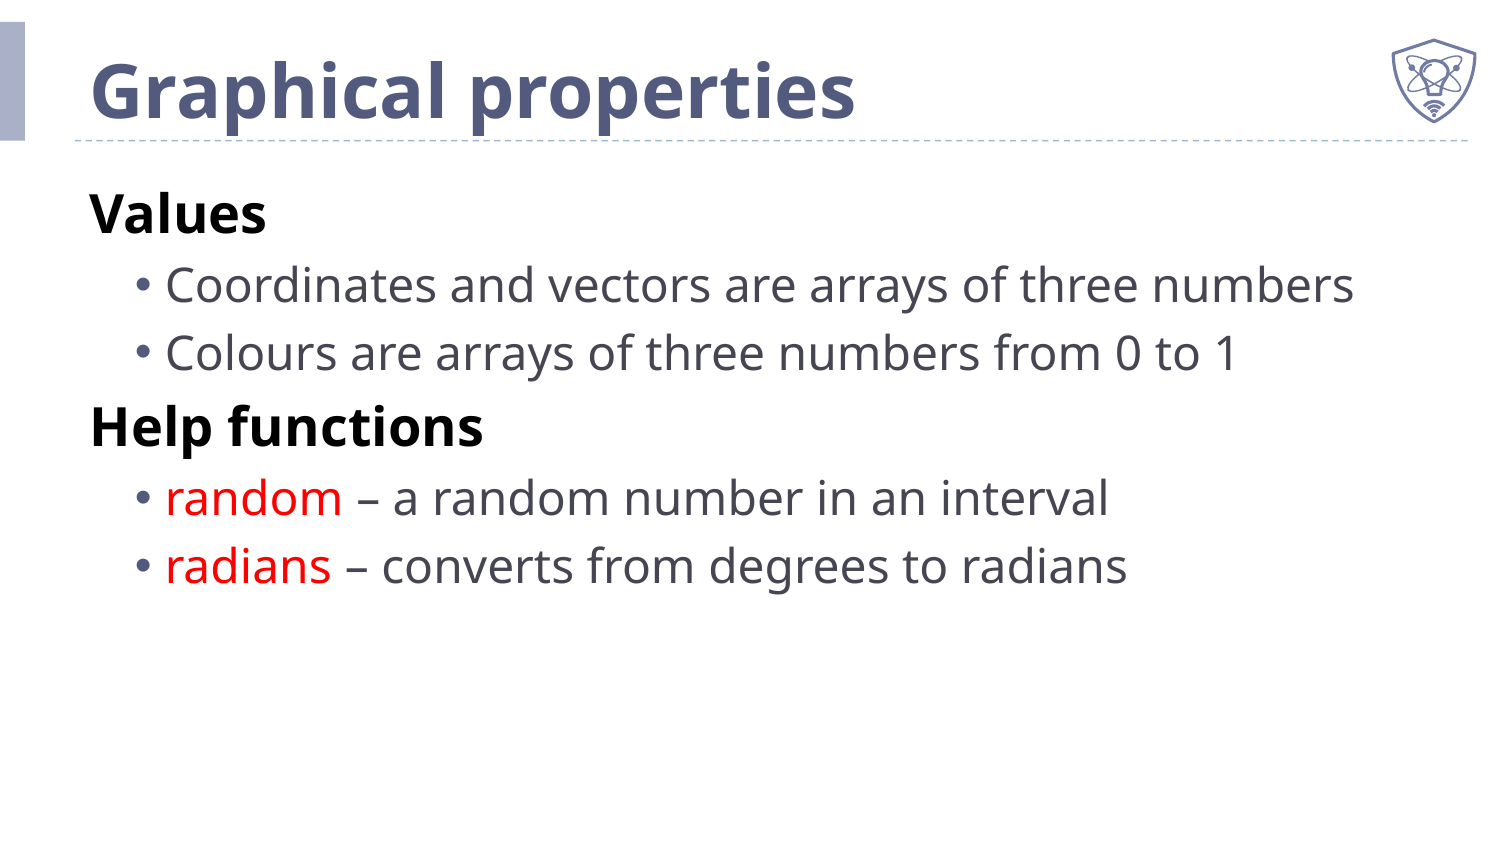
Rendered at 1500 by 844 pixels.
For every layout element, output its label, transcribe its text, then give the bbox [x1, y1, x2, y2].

list Values Coordinates and vectors are arrays of three numbers Colours are arrays of three numbers from 0 to 1 Help functions random – a random number in an interval radians – converts from degrees to radians [75, 171, 1475, 835]
title Graphical properties [75, 18, 1475, 141]
